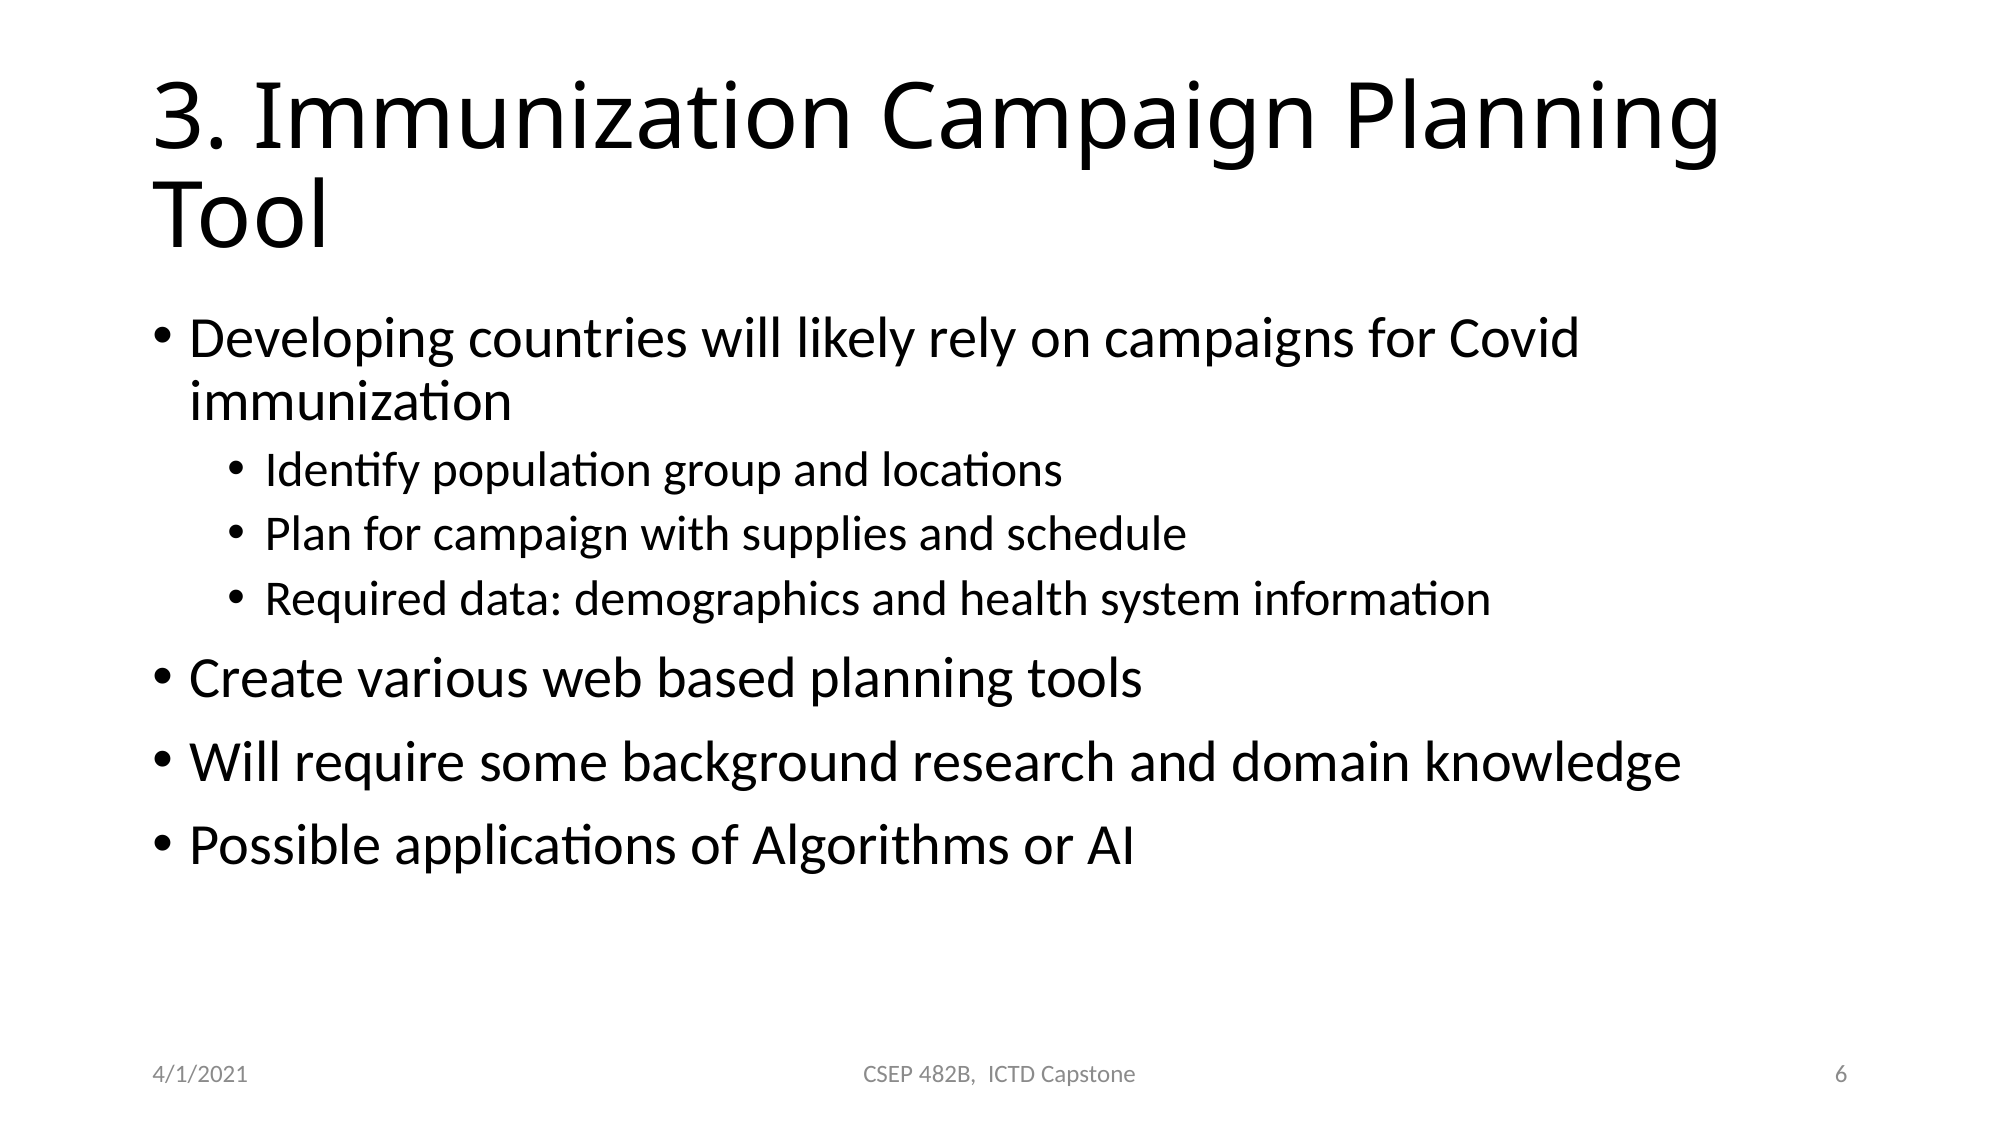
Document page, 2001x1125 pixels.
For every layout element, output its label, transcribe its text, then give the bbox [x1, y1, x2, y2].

slide_number 6 [1412, 1042, 1863, 1103]
title 3. Immunization Campaign Planning Tool [137, 59, 1863, 278]
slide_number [137, 1042, 588, 1103]
footer CSEP 482B, ICTD Capstone [662, 1042, 1338, 1103]
list Developing countries will likely rely on campaigns for Covid immunization Identify population group and locations Plan for campaign with supplies and schedule Required data: demographics and health system information Create various web based planning tools Will require some background research and domain knowledge Possible applications of Algorithms or AI [137, 299, 1863, 1014]
